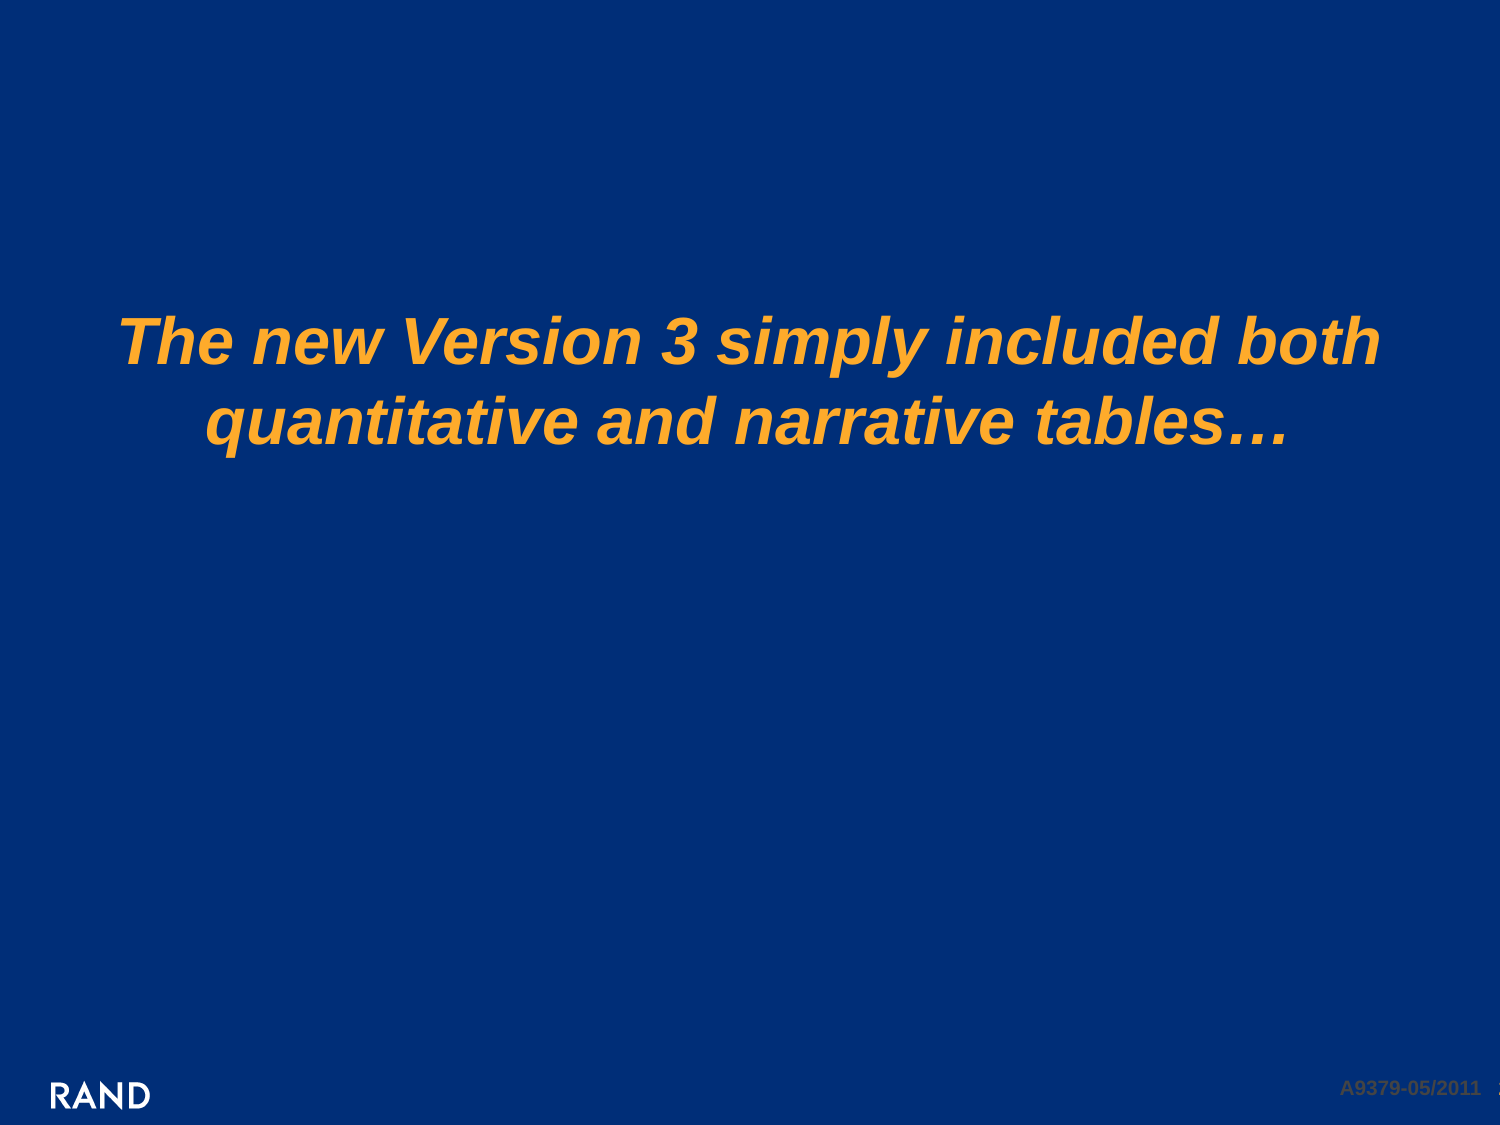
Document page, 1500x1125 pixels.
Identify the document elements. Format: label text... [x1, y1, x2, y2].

picture [50, 1079, 151, 1110]
title The new Version 3 simply included both quantitative and narrative tables… [0, 284, 1500, 472]
